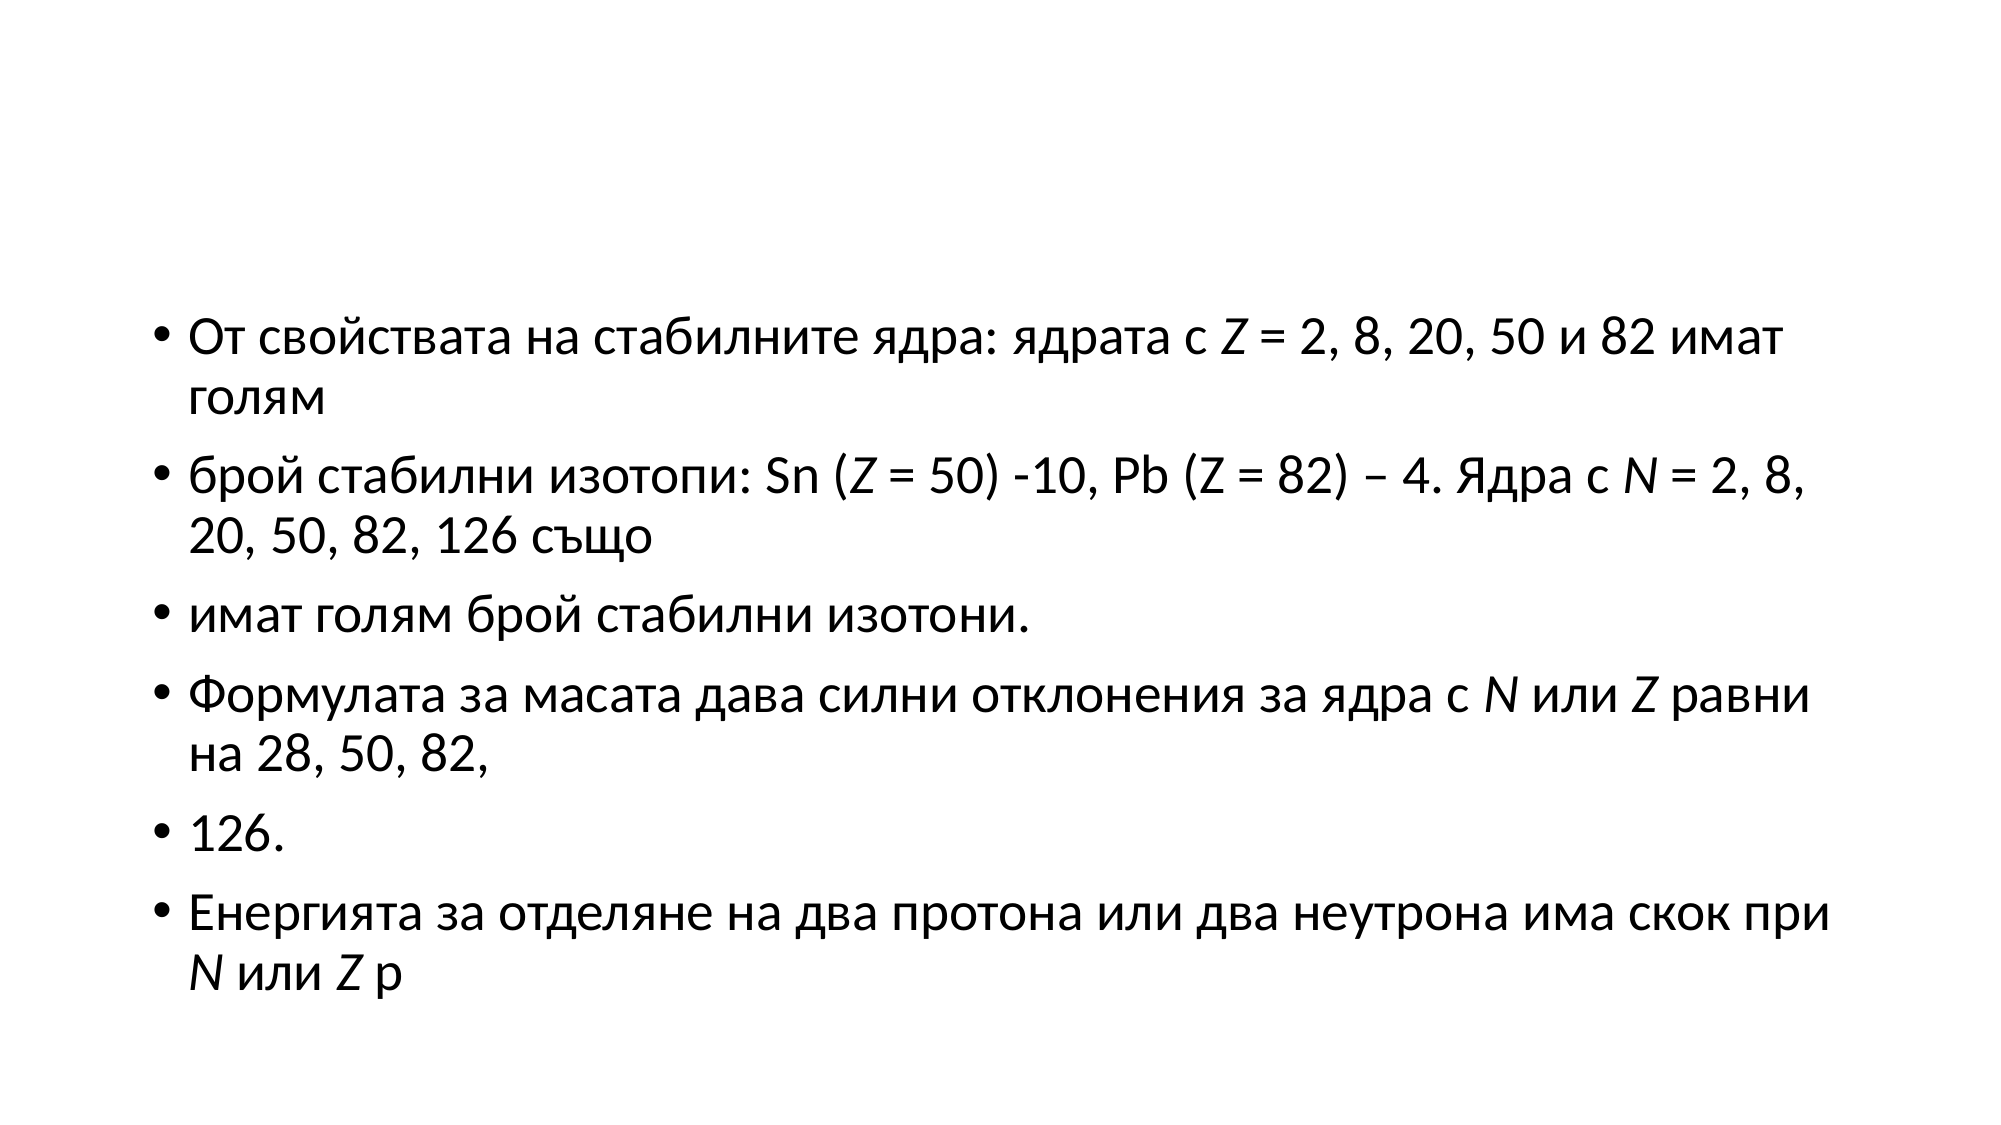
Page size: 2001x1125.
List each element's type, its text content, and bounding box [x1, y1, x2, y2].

list От свойствата на стабилните ядра: ядрата с Z = 2, 8, 20, 50 и 82 имат голям брой стабилни изотопи: Sn (Z = 50) -10, Pb (Z = 82) – 4. Ядра с N = 2, 8, 20, 50, 82, 126 също имат голям брой стабилни изотони. Формулата за масата дава силни отклонения за ядра с N или Z равни на 28, 50, 82, 126. Енергията за отделяне на два протона или два неутрона има скок при N или Z р [137, 299, 1863, 1014]
